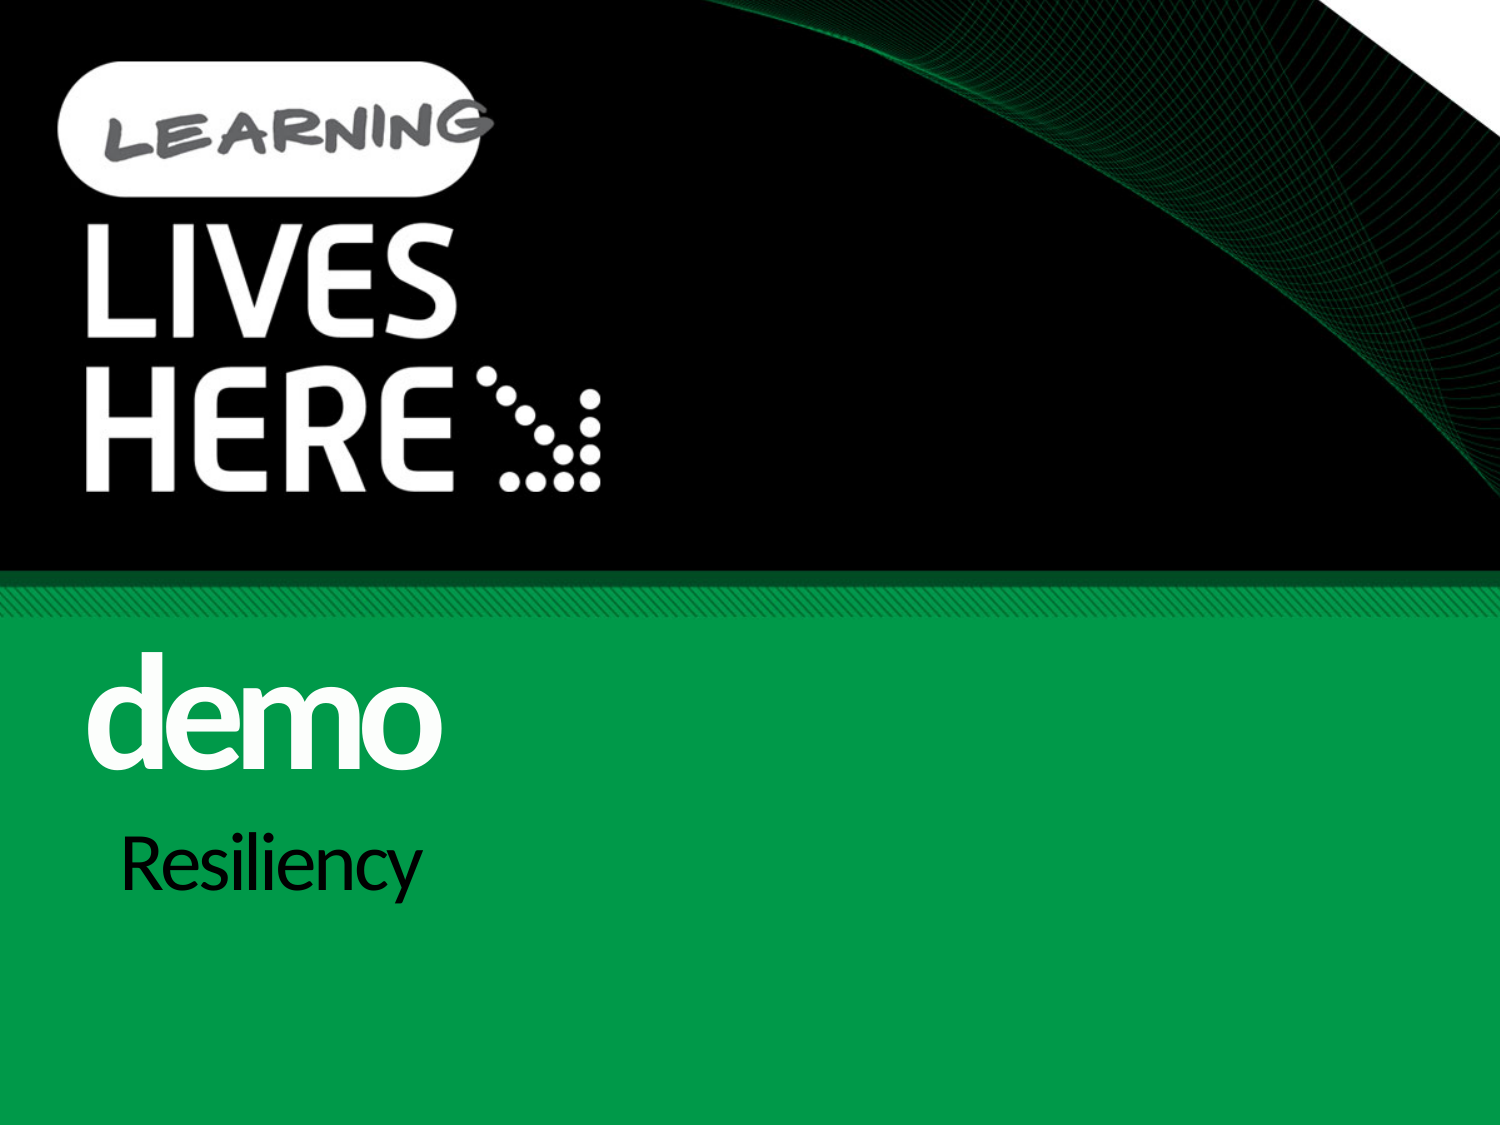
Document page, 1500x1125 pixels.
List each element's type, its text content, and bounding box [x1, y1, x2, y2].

list demo [83, 625, 1344, 800]
title Resiliency [119, 818, 1375, 943]
picture [0, 0, 1500, 1125]
